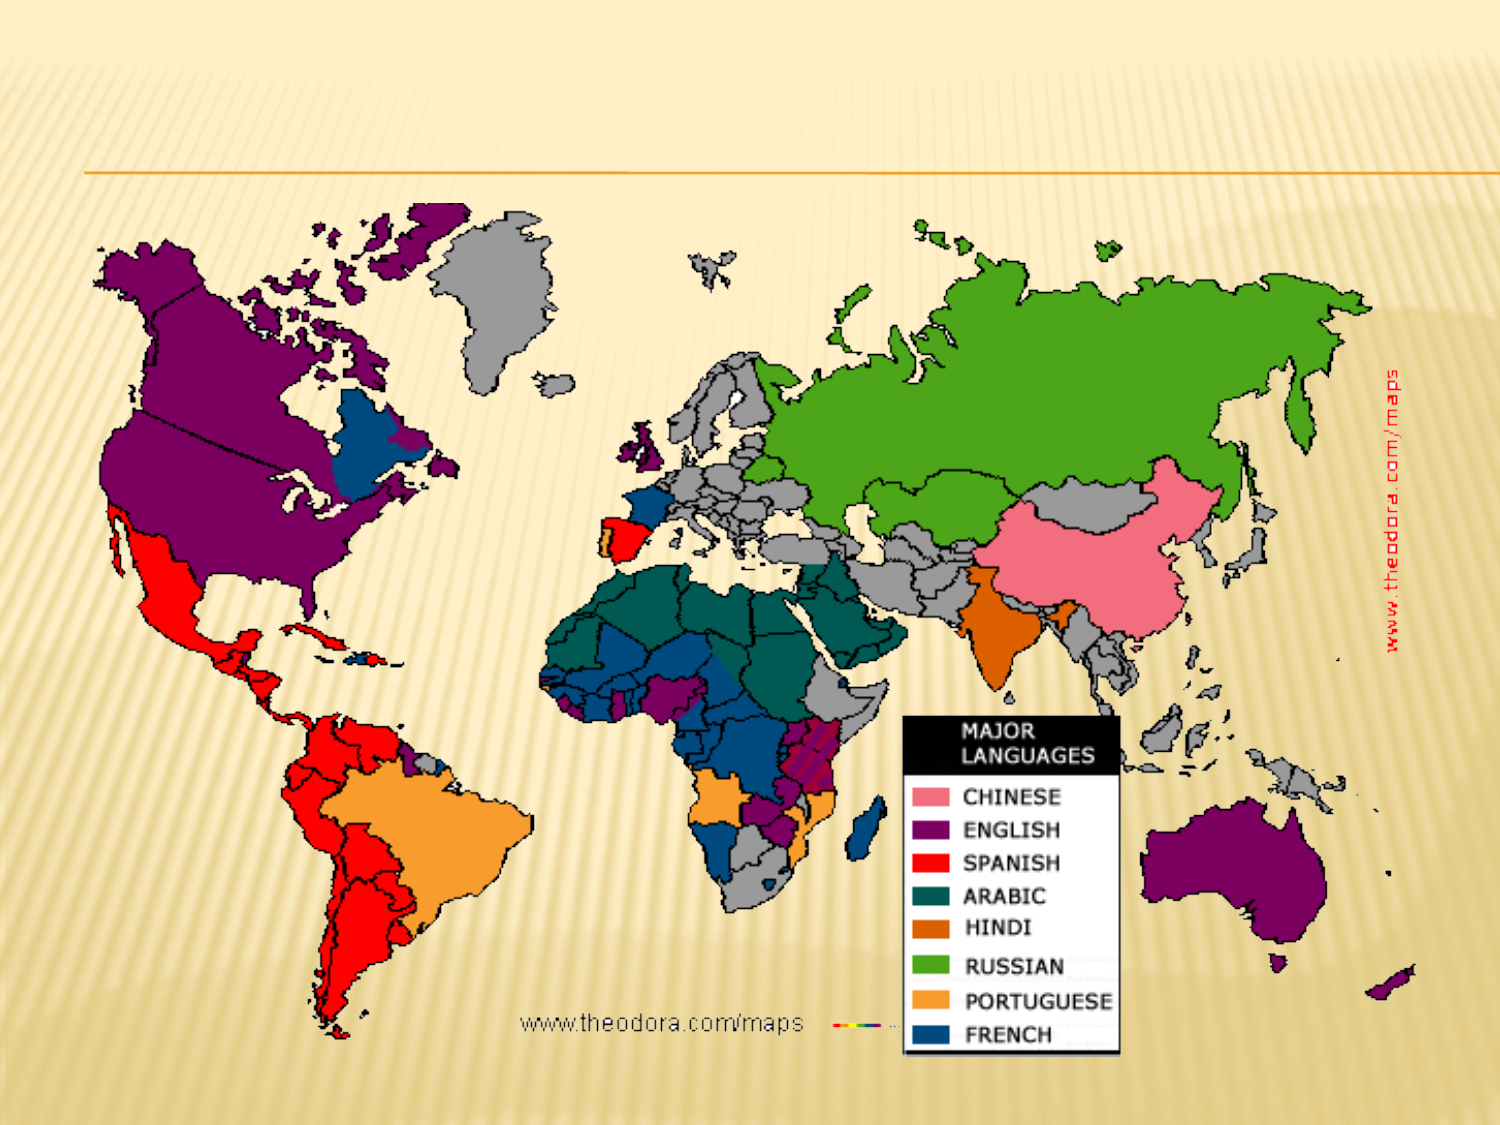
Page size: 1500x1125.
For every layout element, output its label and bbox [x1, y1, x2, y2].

list [87, 203, 1426, 1057]
